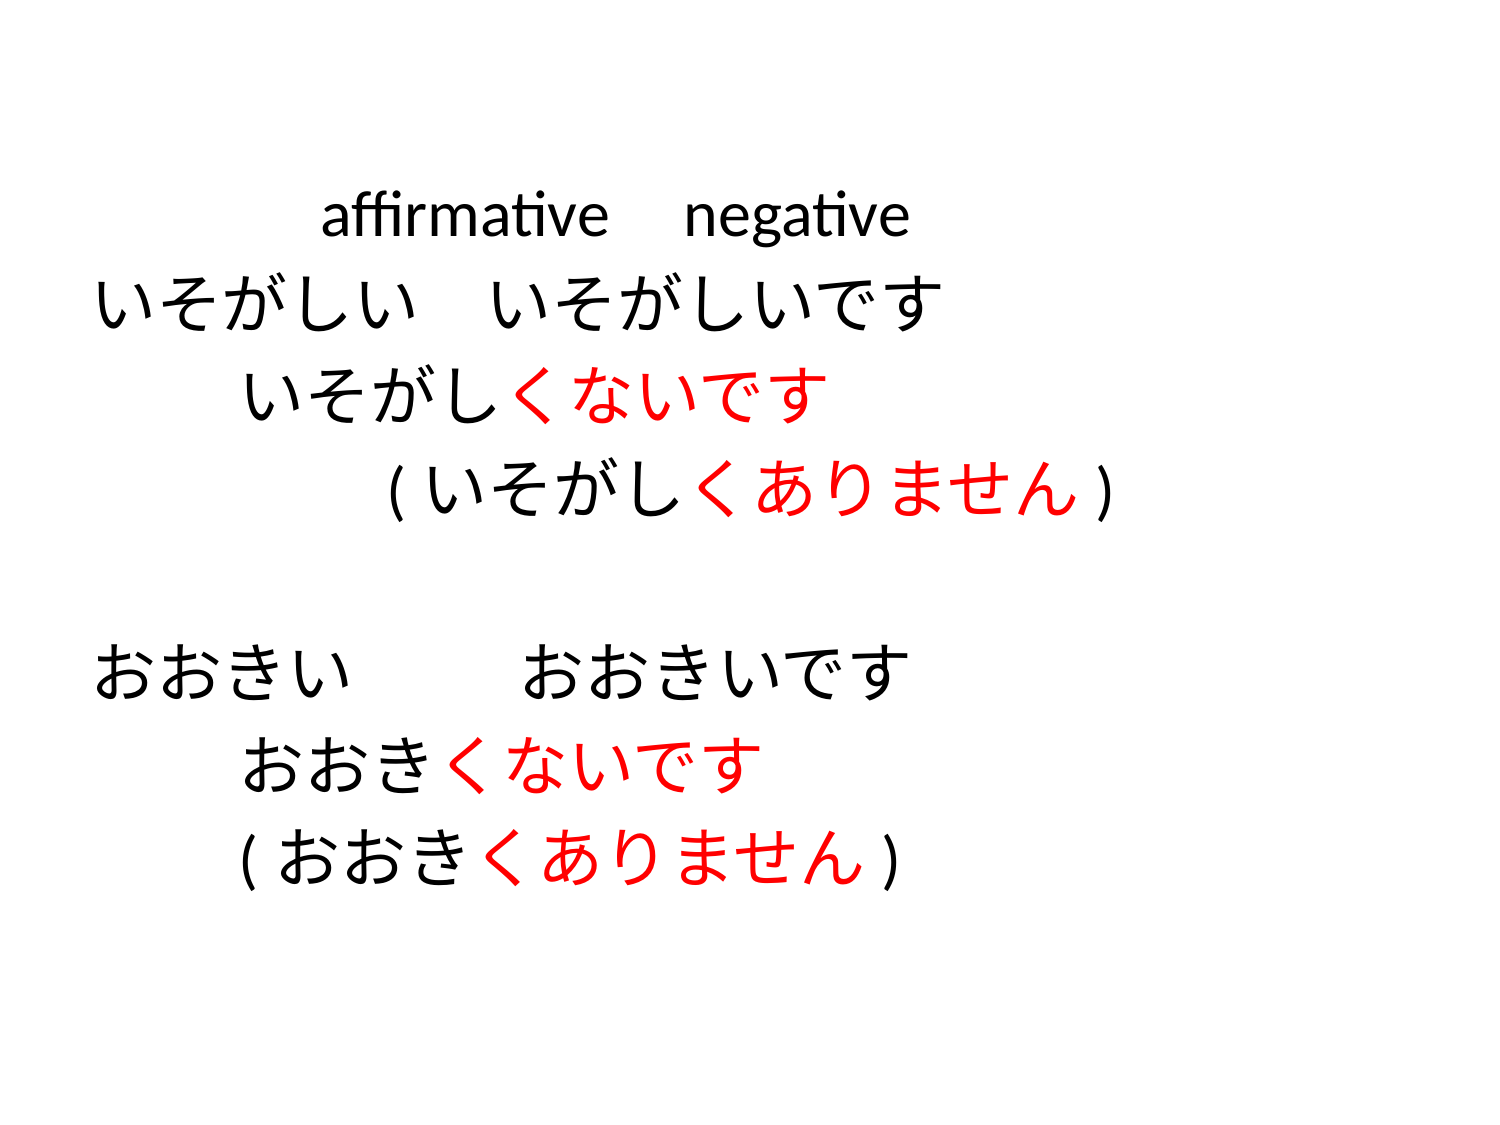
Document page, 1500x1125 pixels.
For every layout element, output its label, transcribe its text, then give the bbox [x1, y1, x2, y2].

list affirmative negative いそがしい いそがしいです いそがしくないです (いそがしくありません) おおきい おおきいです おおきくないです (おおきくありません) [75, 162, 1425, 1005]
